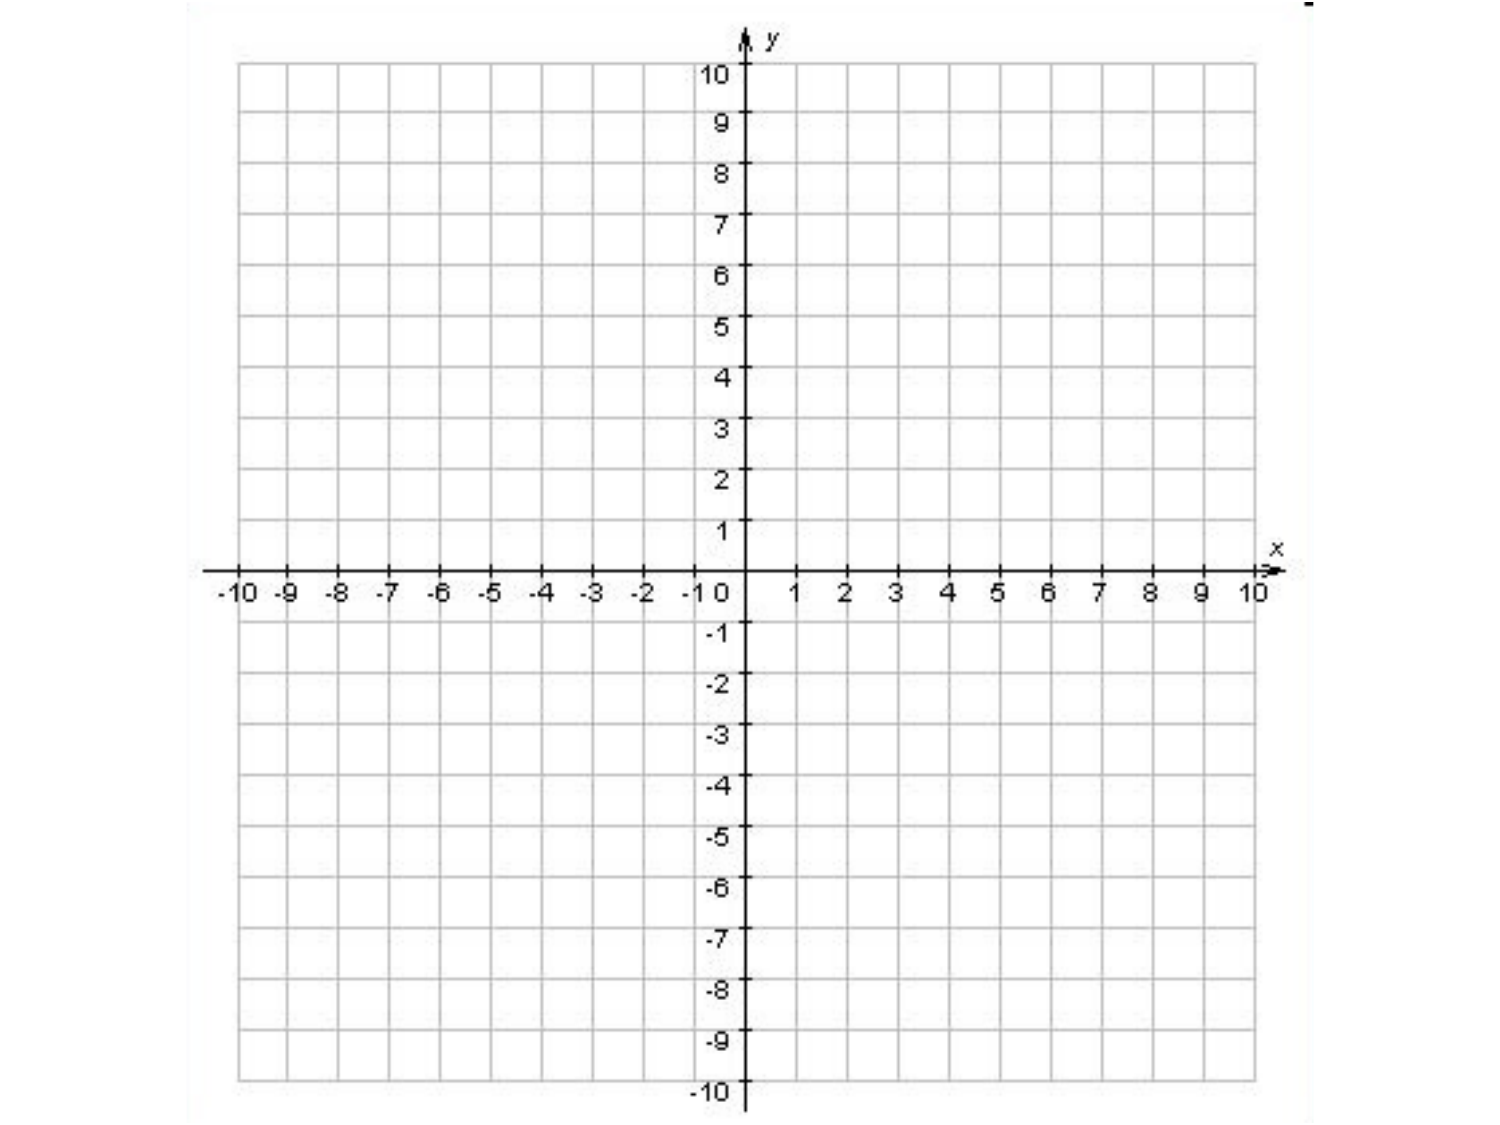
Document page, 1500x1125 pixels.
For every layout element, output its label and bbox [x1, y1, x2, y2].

picture [186, 2, 1314, 1123]
